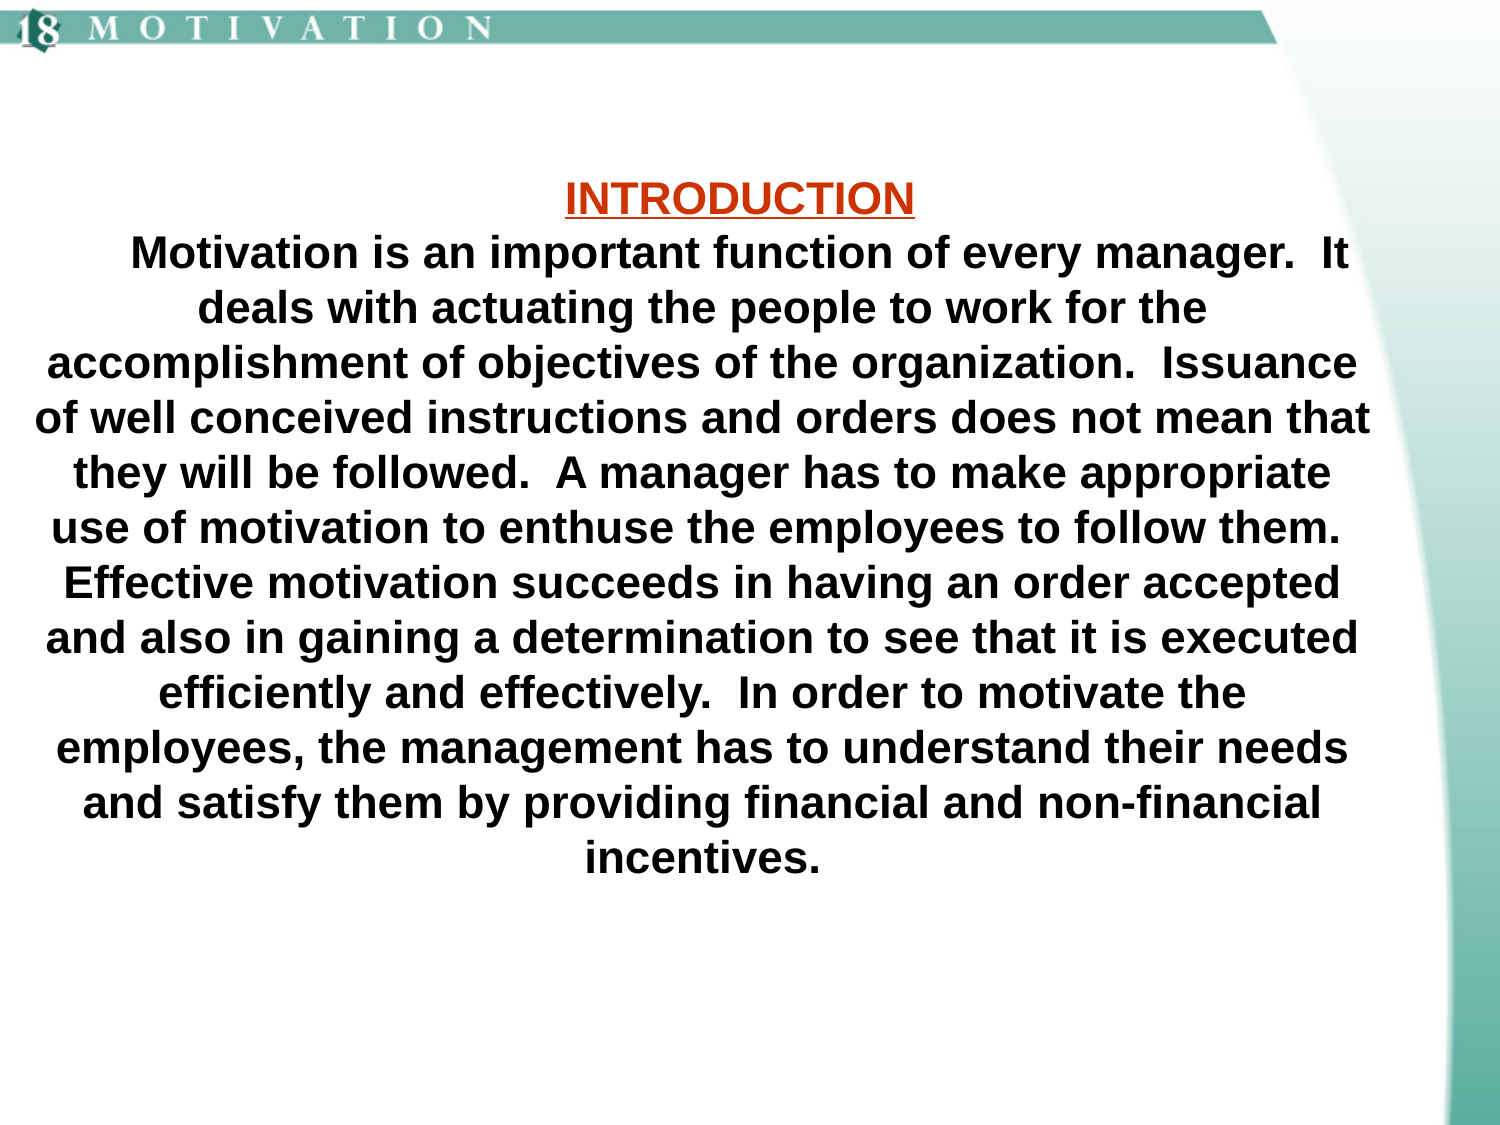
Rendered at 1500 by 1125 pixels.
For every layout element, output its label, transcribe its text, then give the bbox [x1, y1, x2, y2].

picture [0, 0, 1500, 1125]
text_box INTRODUCTION Motivation is an important function of every manager. It deals with actuating the people to work for the accomplishment of objectives of the organization. Issuance of well conceived instructions and orders does not mean that they will be followed. A manager has to make appropriate use of motivation to enthuse the employees to follow them. Effective motivation succeeds in having an order accepted and also in gaining a determination to see that it is executed efficiently and effectively. In order to motivate the employees, the management has to understand their needs and satisfy them by providing financial and non-financial incentives. [17, 160, 1388, 891]
